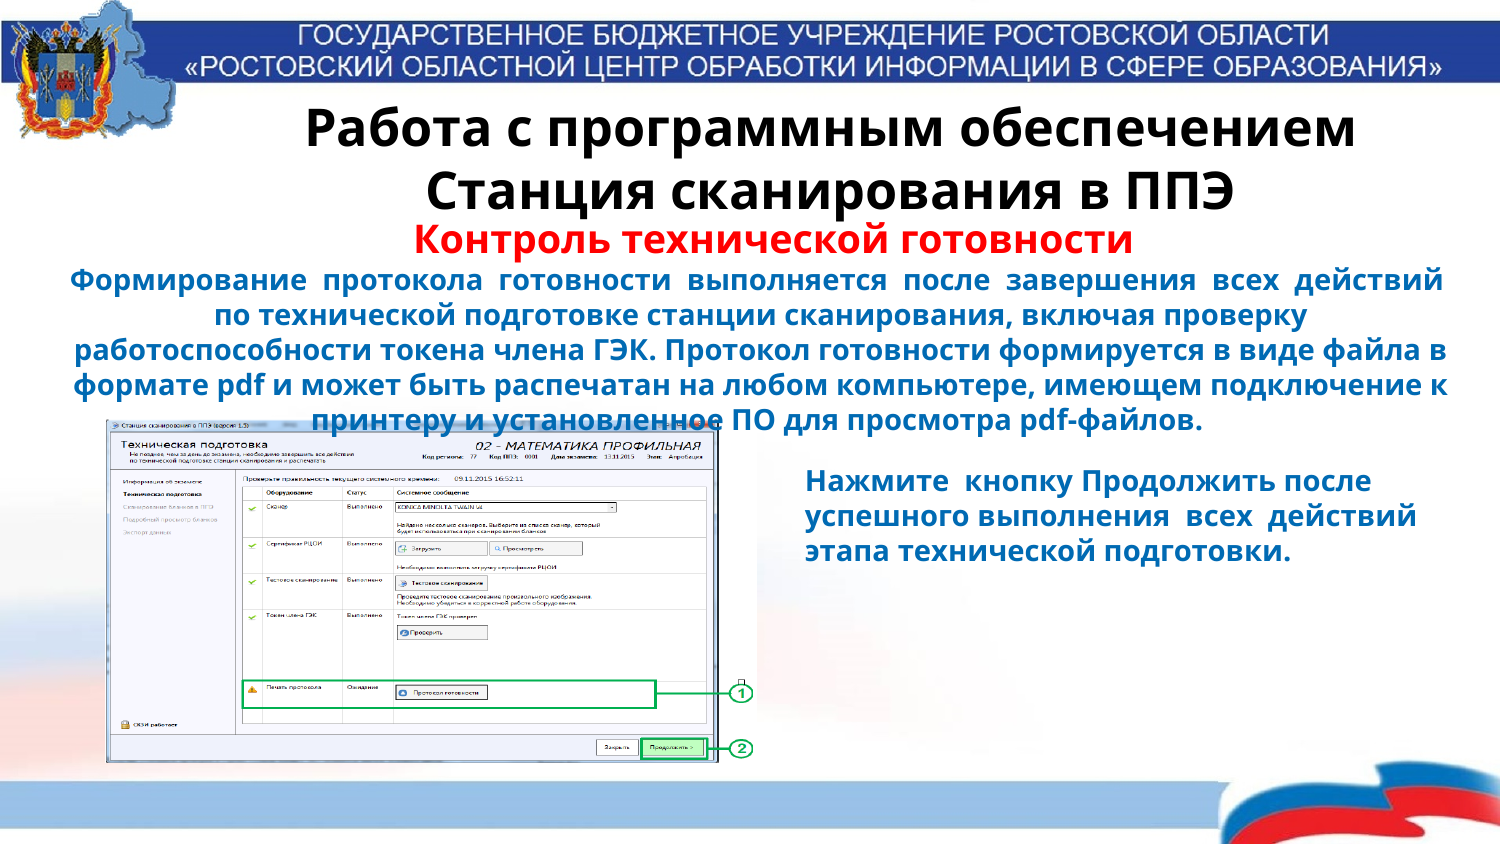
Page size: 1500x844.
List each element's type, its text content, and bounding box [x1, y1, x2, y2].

text_box Работа с программным обеспечением Станция сканирования в ППЭ [257, 105, 1404, 209]
picture [0, 0, 1500, 844]
text_box Контроль технической готовности [410, 210, 1158, 250]
text_box Нажмите кнопку Продолжить после успешного выполнения всех действий этапа технической подготовки. [797, 458, 1436, 586]
text_box Формирование протокола готовности выполняется после завершения всех действий по технической подготовке станции сканирования, включая проверку работоспособности токена члена ГЭК. Протокол готовности формируется в виде файла в формате pdf и может быть распечатан на любом компьютере, имеющем подключение к принтеру и установленное ПО для просмотра pdf-файлов. [58, 257, 1464, 441]
